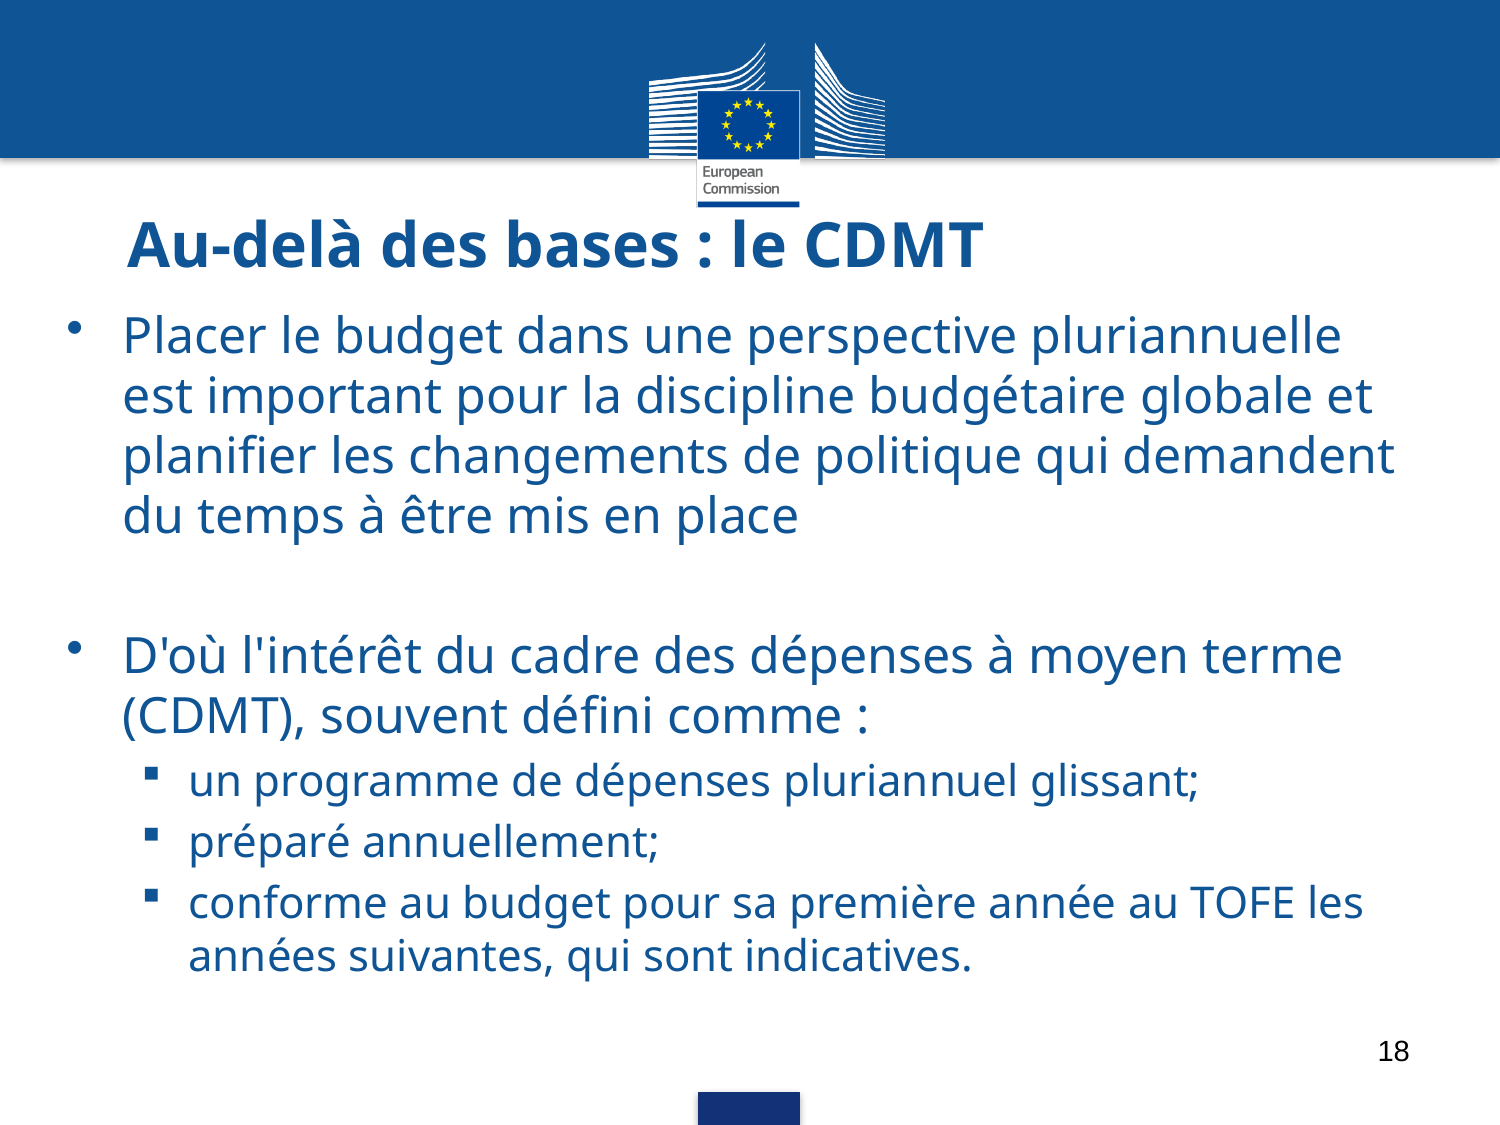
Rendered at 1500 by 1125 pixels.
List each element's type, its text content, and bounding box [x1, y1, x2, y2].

slide_number 18 [1074, 1024, 1426, 1103]
list Placer le budget dans une perspective pluriannuelle est important pour la discipline budgétaire globale et planifier les changements de politique qui demandent du temps à être mis en place D'où l'intérêt du cadre des dépenses à moyen terme (CDMT), souvent défini comme : un programme de dépenses pluriannuel glissant; préparé annuellement; conforme au budget pour sa première année au TOFE les années suivantes, qui sont indicatives. [51, 296, 1423, 1066]
picture [649, 42, 885, 148]
title Au-delà des bases : le CDMT [52, 148, 1331, 296]
